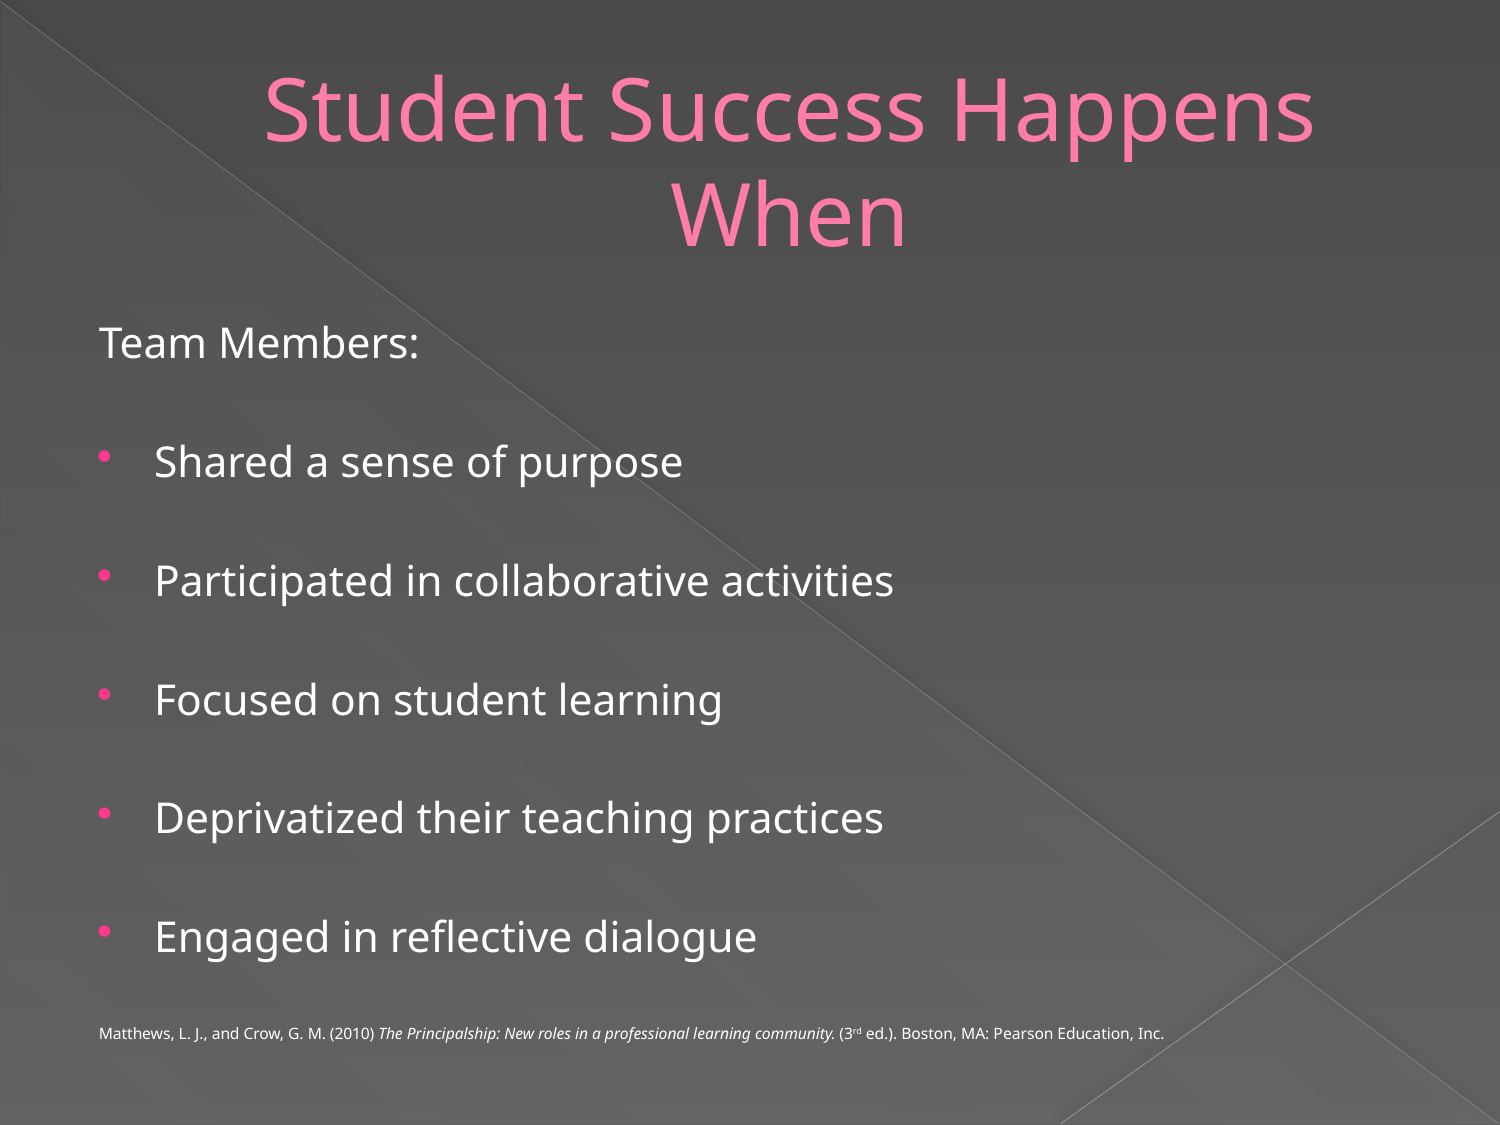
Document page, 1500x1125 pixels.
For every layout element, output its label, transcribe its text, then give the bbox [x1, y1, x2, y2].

list Team Members: Shared a sense of purpose Participated in collaborative activities Focused on student learning Deprivatized their teaching practices Engaged in reflective dialogue Matthews, L. J., and Crow, G. M. (2010) The Principalship: New roles in a professional learning community. (3rd ed.). Boston, MA: Pearson Education, Inc. [75, 308, 1425, 1059]
title Student Success Happens When [75, 43, 1425, 274]
